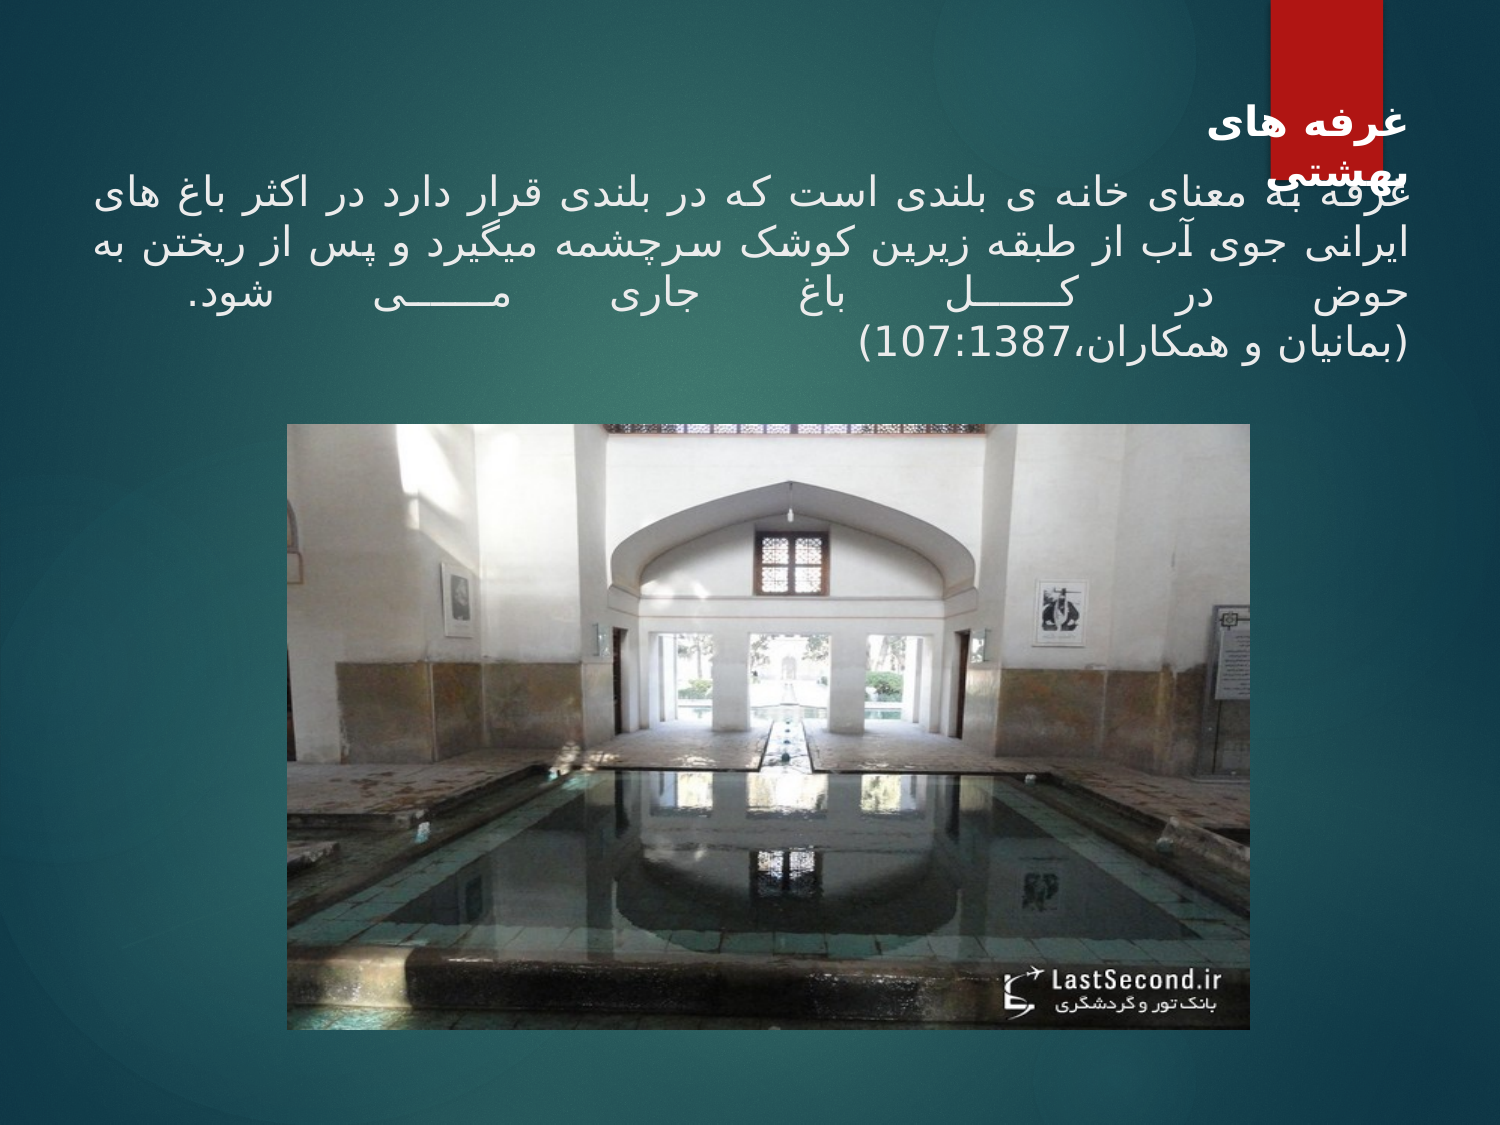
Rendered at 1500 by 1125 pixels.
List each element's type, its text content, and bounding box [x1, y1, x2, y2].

picture [287, 424, 1251, 1030]
text_box غرفه های بهشتی [1087, 87, 1425, 203]
title غرفه به معنای خانه ی بلندی است که در بلندی قرار دارد در اکثر باغ های ایرانی جوی آب از طبقه زیرین کوشک سرچشمه میگیرد و پس از ریختن به حوض در کل باغ جاری می شود. (بمانیان و همکاران،107:1387) [75, 87, 1425, 375]
